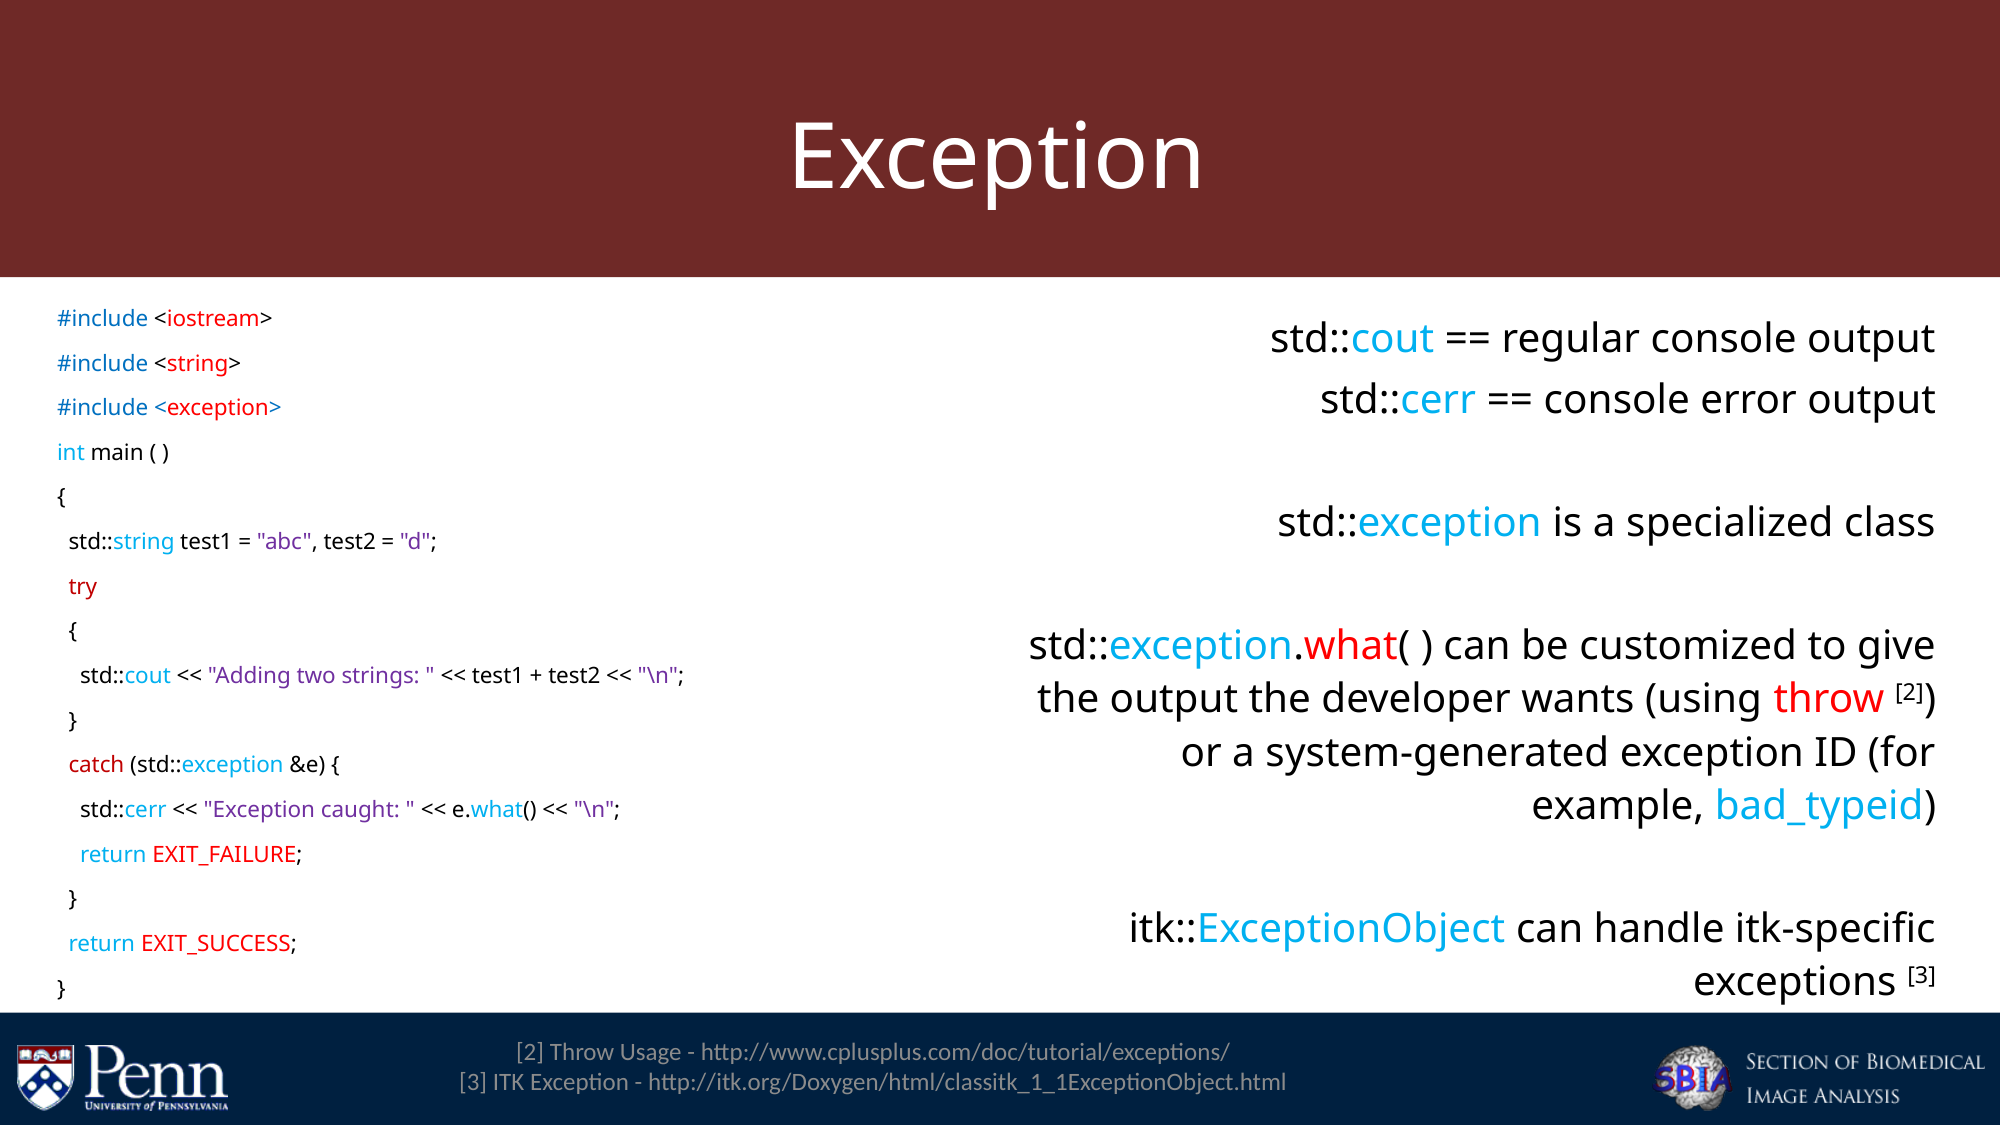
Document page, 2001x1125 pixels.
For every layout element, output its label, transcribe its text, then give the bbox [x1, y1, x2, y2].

footer [2] Throw Usage - http://www.cplusplus.com/doc/tutorial/exceptions/ [3] ITK Exception - http://itk.org/Doxygen/html/classitk_1_1ExceptionObject.html [262, 1035, 1485, 1096]
list #include <iostream> #include <string> #include <exception> int main ( ) { std::string test1 = "abc", test2 = "d"; try { std::cout << "Adding two strings: " << test1 + test2 << "\n"; } catch (std::exception &e) { std::cerr << "Exception caught: " << e.what() << "\n"; return EXIT_FAILURE; } return EXIT_SUCCESS; } [42, 299, 988, 1014]
picture [17, 1045, 228, 1111]
picture [1652, 1044, 1985, 1112]
list std::cout == regular console output std::cerr == console error output std::exception is a specialized class std::exception.what( ) can be customized to give the output the developer wants (using throw [2]) or a system-generated exception ID (for example, bad_typeid) itk::ExceptionObject can handle itk-specific exceptions [3] [1012, 299, 1952, 1014]
title Exception [42, 43, 1952, 275]
